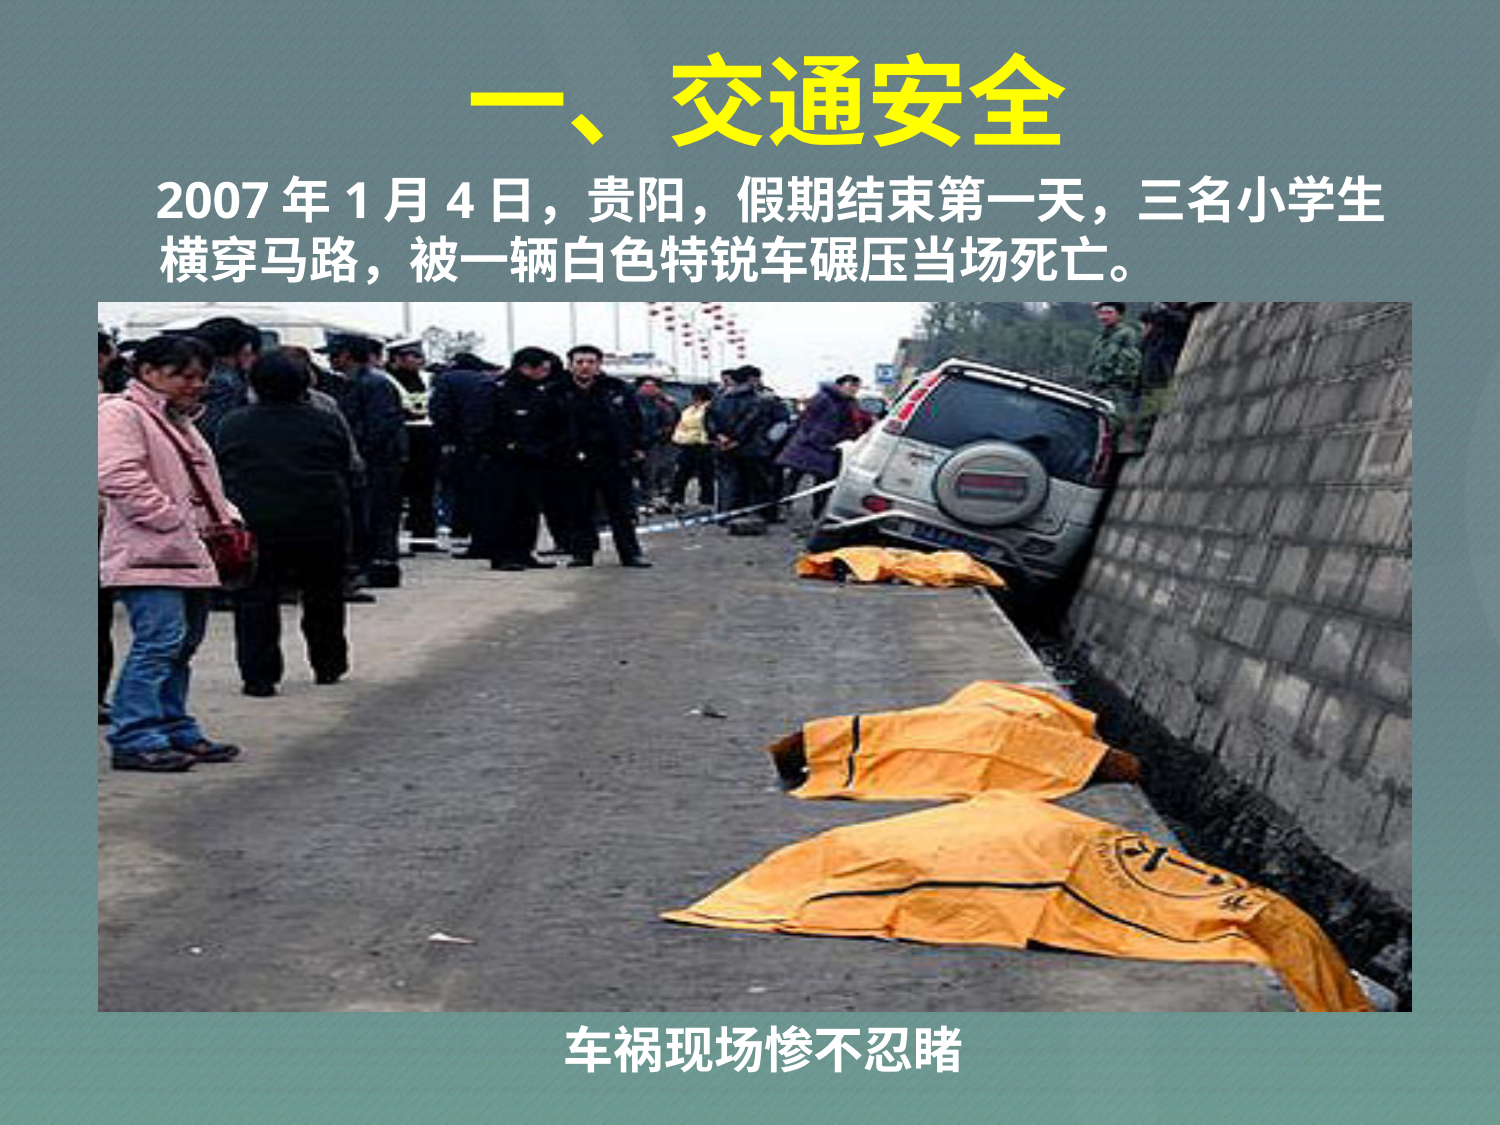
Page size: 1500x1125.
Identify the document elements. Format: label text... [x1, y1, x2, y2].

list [98, 302, 1412, 1012]
list 一、交通安全 2007年1月4日，贵阳，假期结束第一天，三名小学生横穿马路，被一辆白色特锐车碾压当场死亡。 [88, 30, 1448, 398]
picture [0, 0, 1500, 1125]
text_box 车祸现场惨不忍睹 [549, 1020, 1022, 1095]
